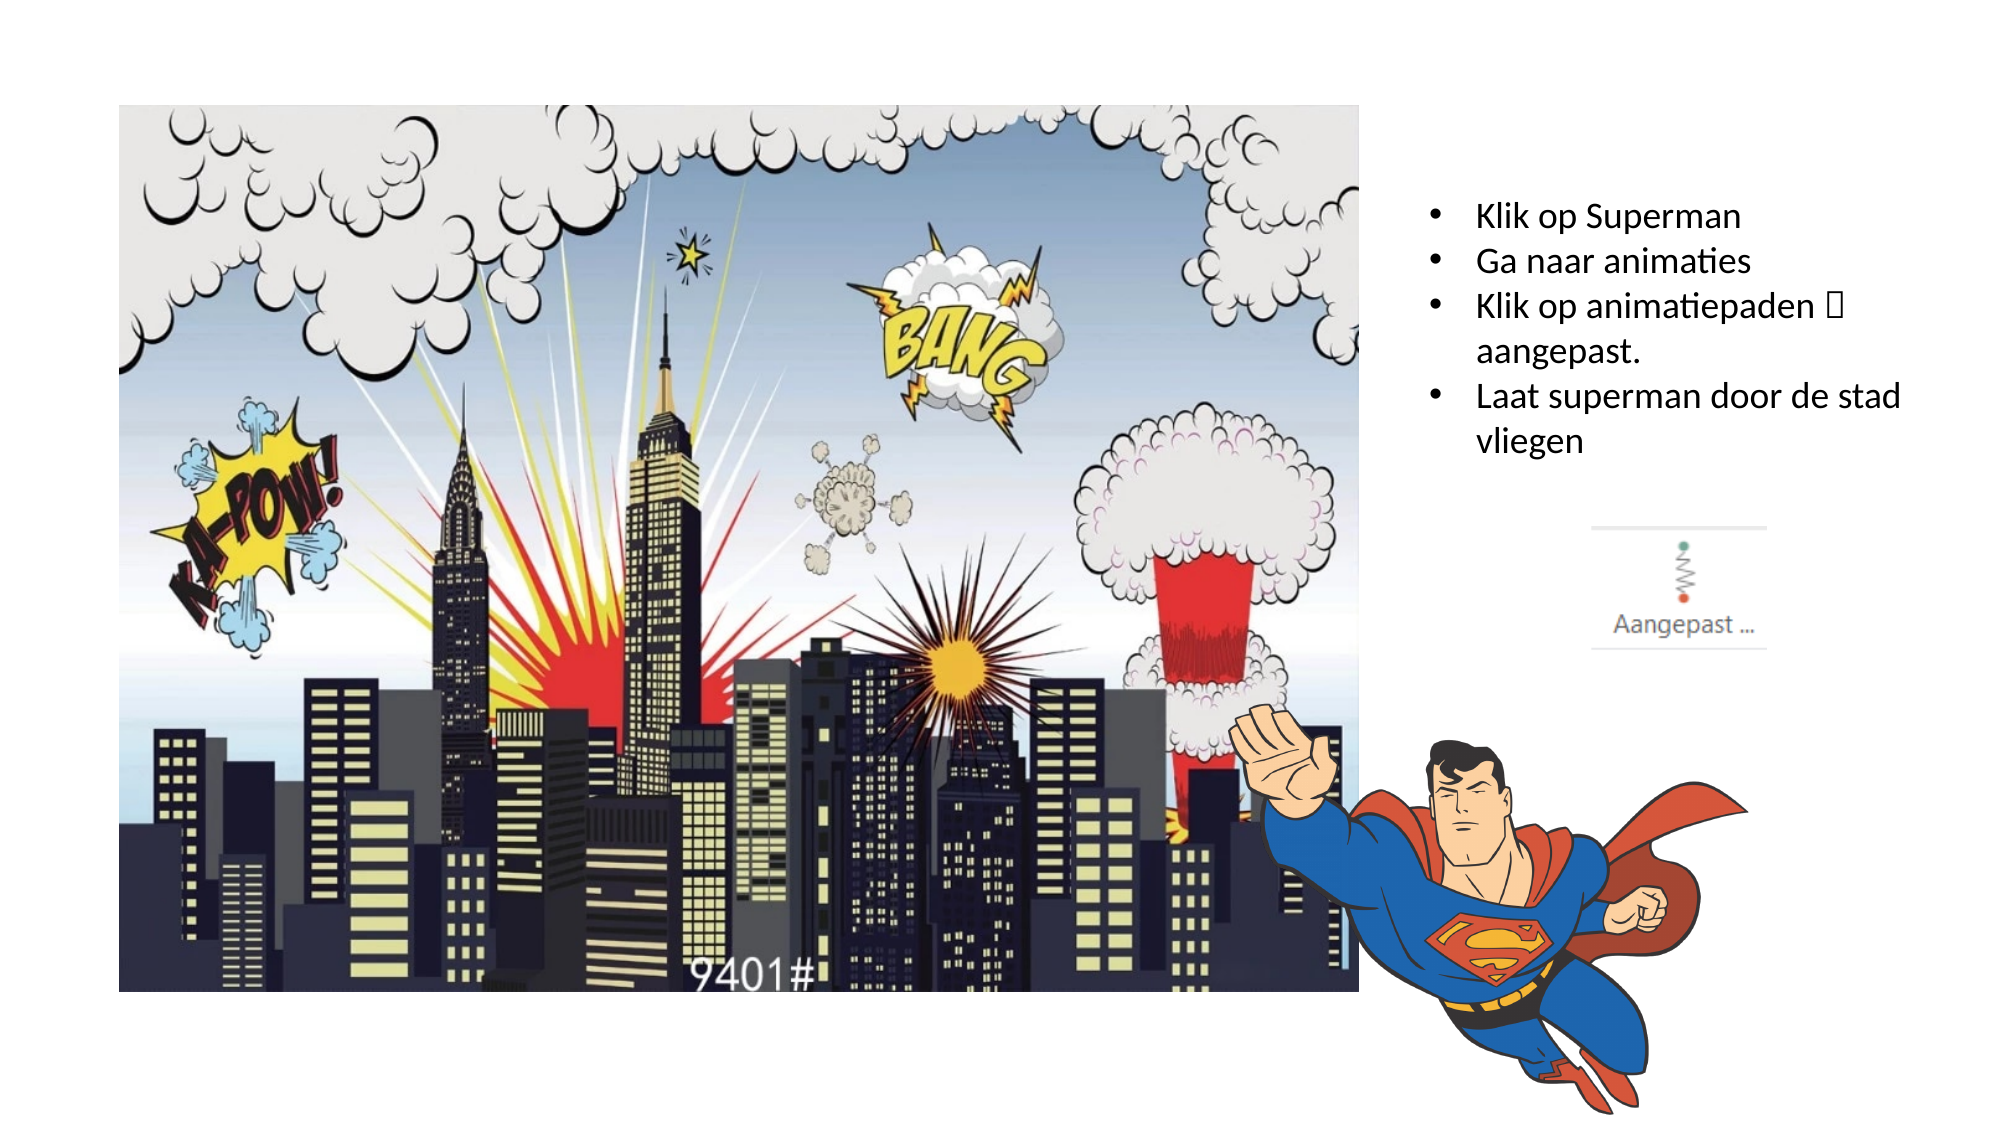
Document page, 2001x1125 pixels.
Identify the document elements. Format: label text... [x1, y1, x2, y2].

text_box Klik op Superman Ga naar animaties Klik op animatiepaden  aangepast. Laat superman door de stad vliegen [1414, 183, 1987, 469]
picture [1591, 526, 1767, 654]
picture [119, 105, 1793, 1125]
